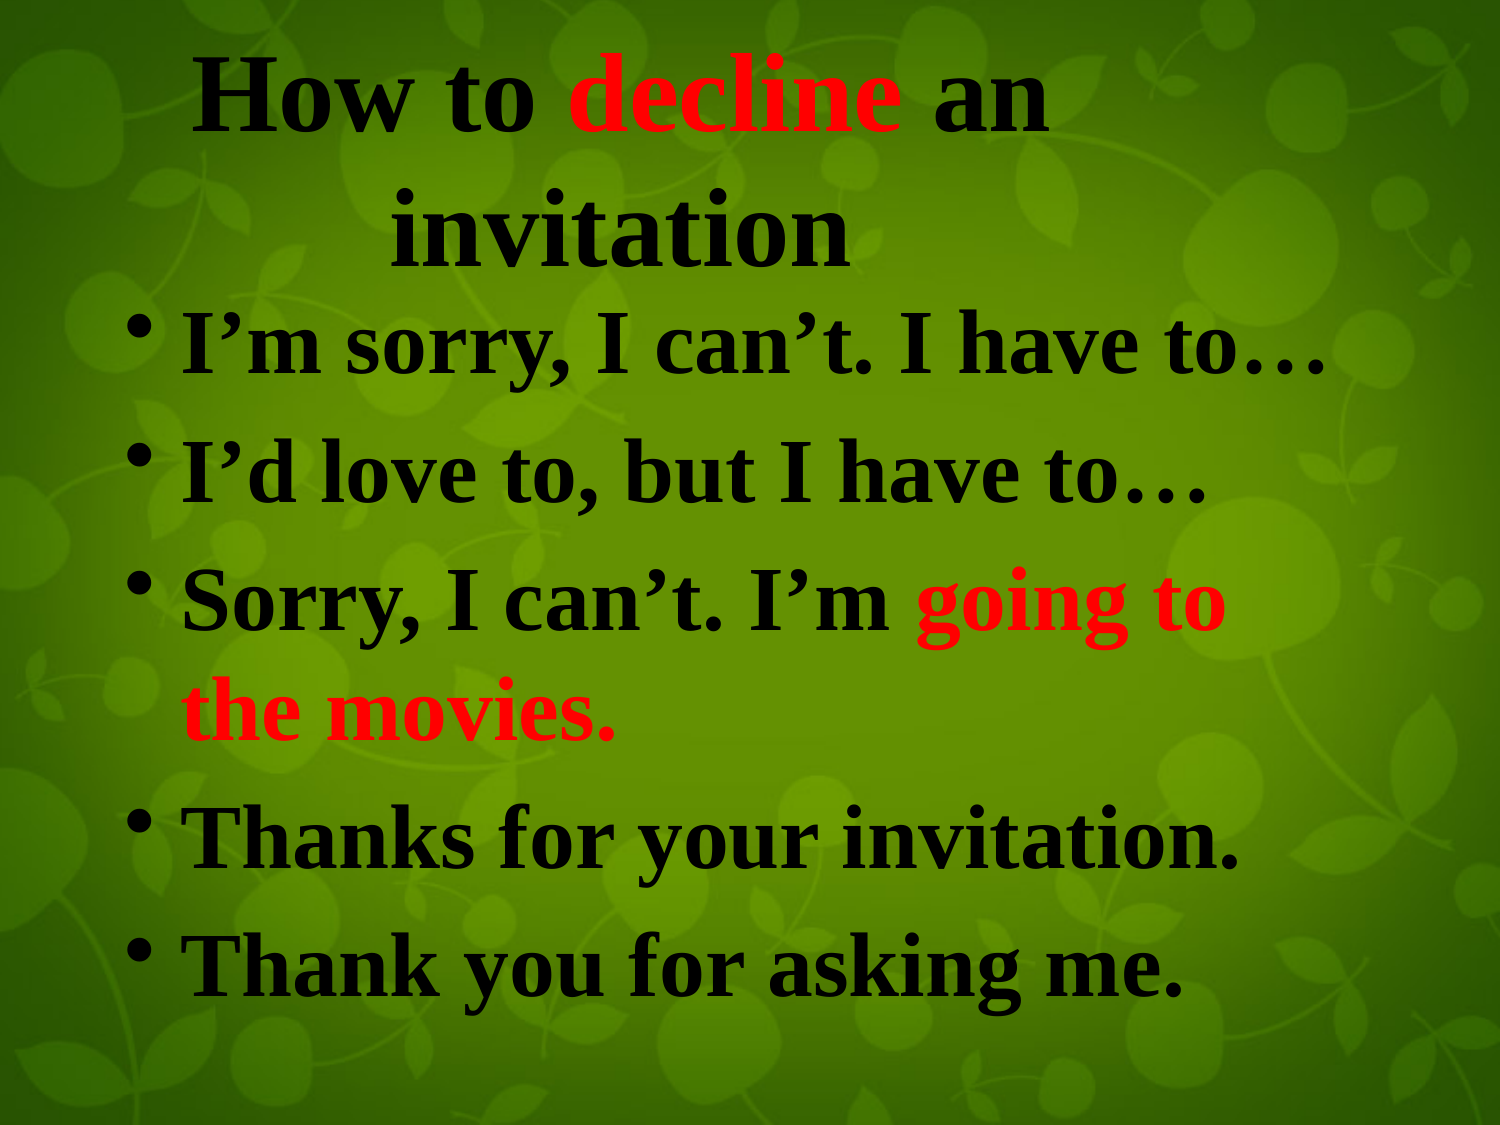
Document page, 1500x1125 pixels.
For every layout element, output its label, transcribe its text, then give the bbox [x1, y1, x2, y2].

picture [0, 0, 1500, 1125]
list I’m sorry, I can’t. I have to… I’d love to, but I have to… Sorry, I can’t. I’m going to the movies. Thanks for your invitation. Thank you for asking me. [109, 274, 1365, 991]
title How to decline an invitation [41, 75, 1201, 233]
